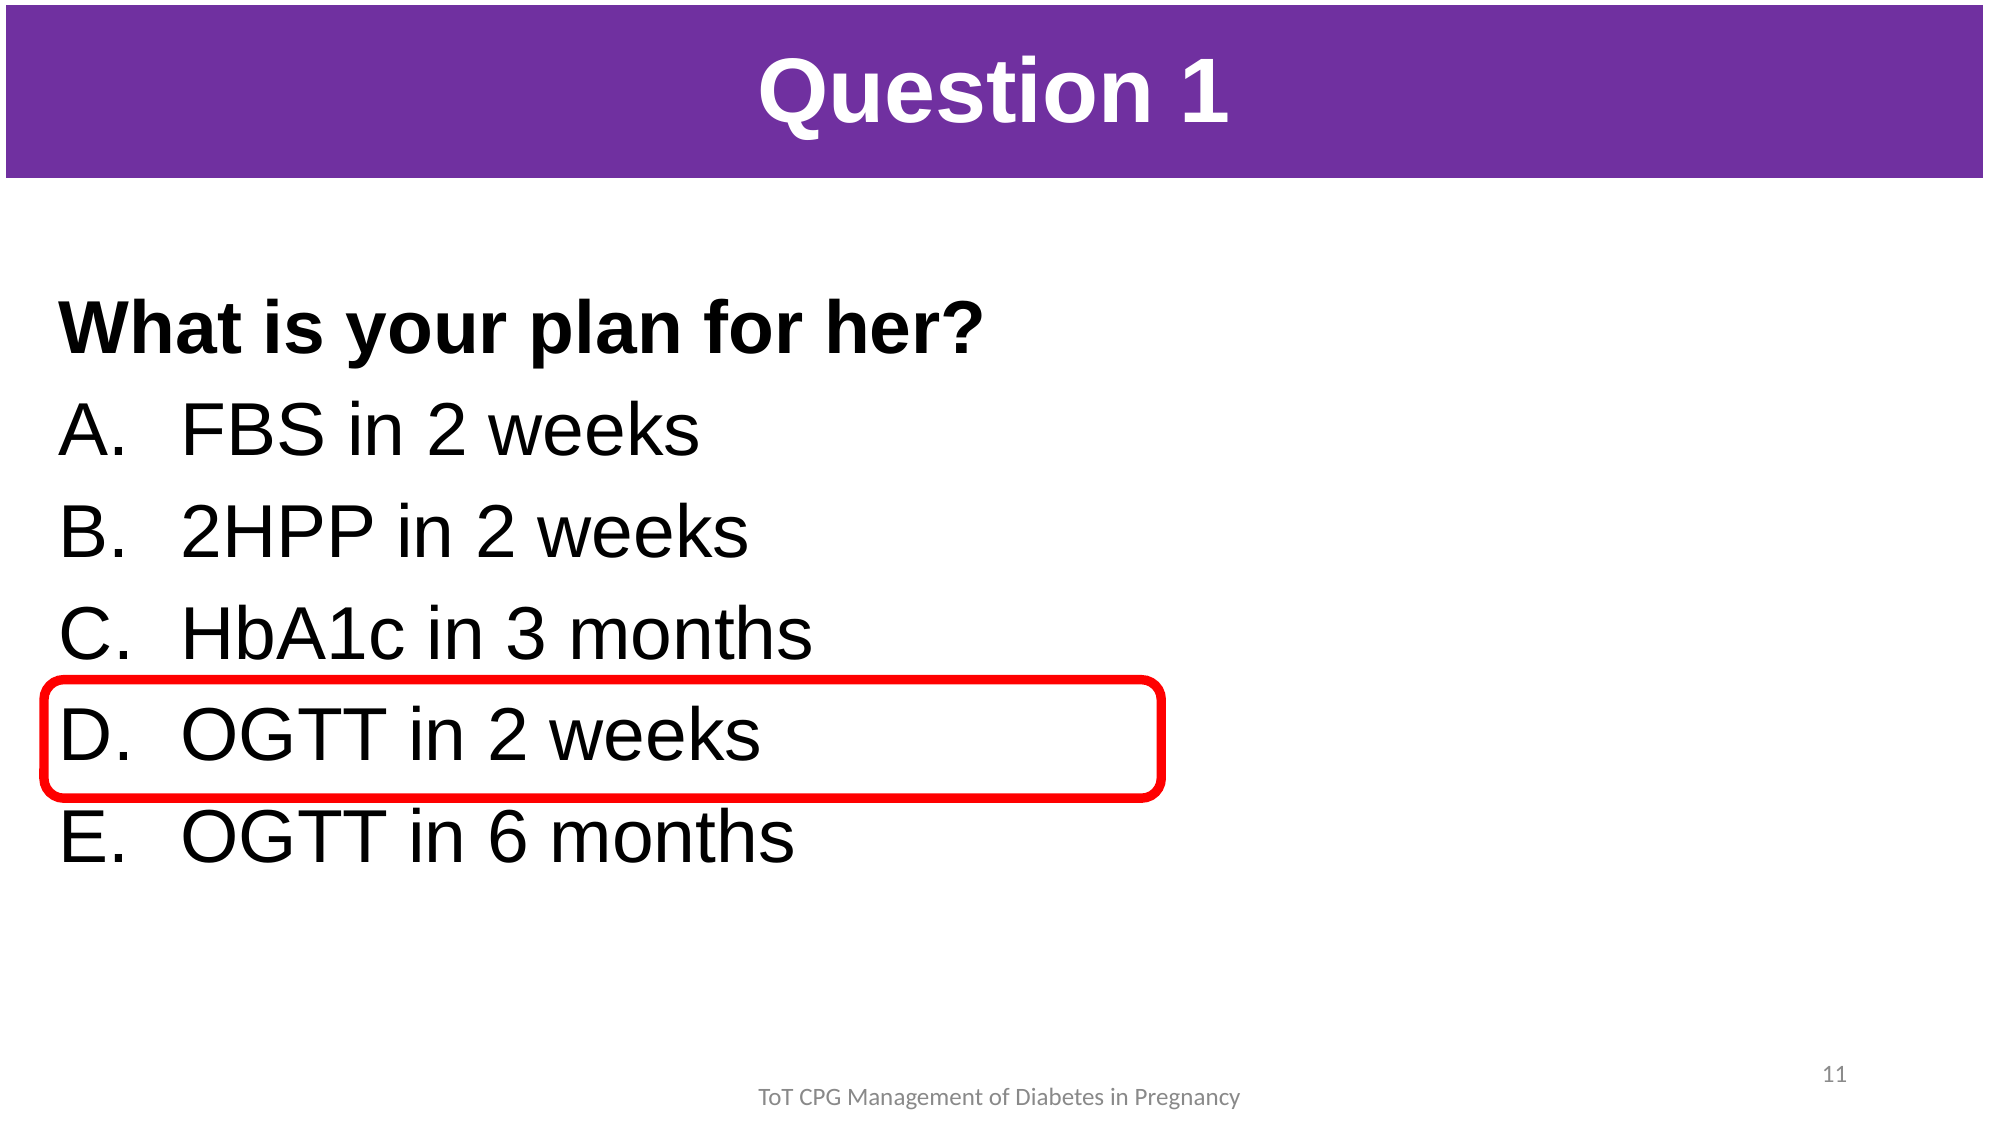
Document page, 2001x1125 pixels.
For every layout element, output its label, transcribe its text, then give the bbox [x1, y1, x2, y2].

text_box [42, 678, 1163, 800]
table_header Question 1 [6, 5, 1983, 178]
footer ToT CPG Management of Diabetes in Pregnancy [662, 1065, 1338, 1125]
slide_number 11 [1412, 1042, 1863, 1103]
list What is your plan for her? FBS in 2 weeks 2HPP in 2 weeks HbA1c in 3 months OGTT in 2 weeks OGTT in 6 months [43, 199, 1984, 1071]
